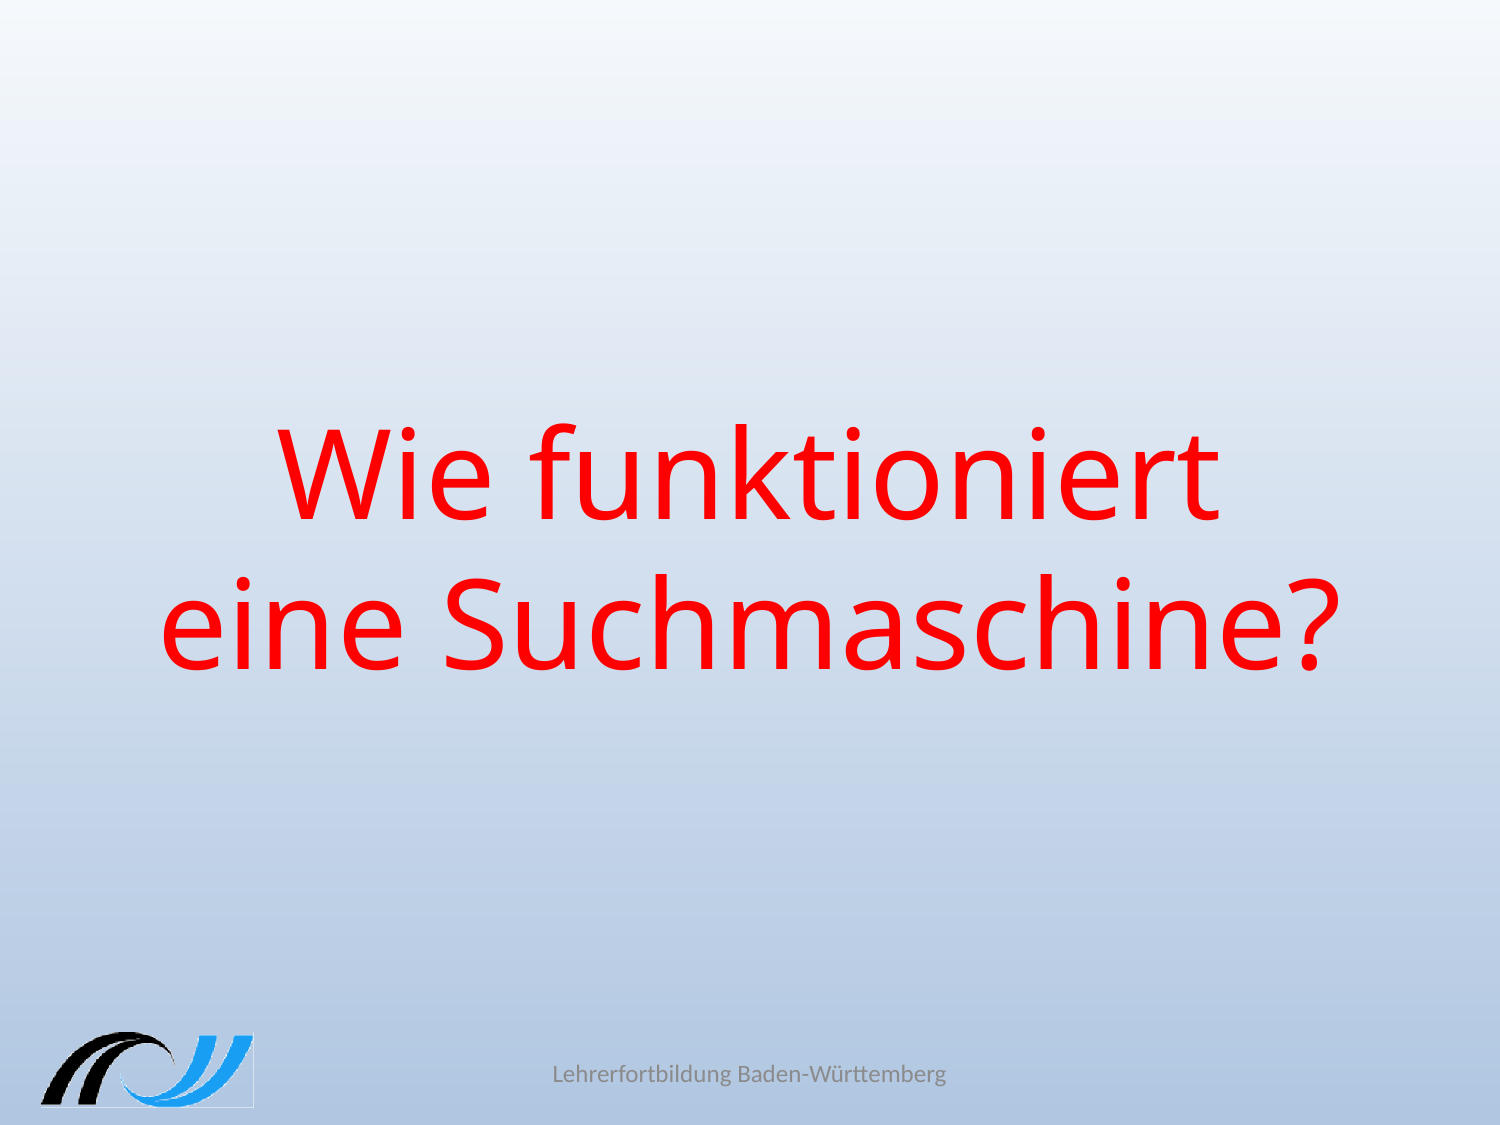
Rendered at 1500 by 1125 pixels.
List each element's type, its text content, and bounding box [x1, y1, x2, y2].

picture [41, 1032, 254, 1108]
footer Lehrerfortbildung Baden-Württemberg [512, 1042, 988, 1103]
text_box Wie funktioniert eine Suchmaschine? [112, 290, 1388, 799]
